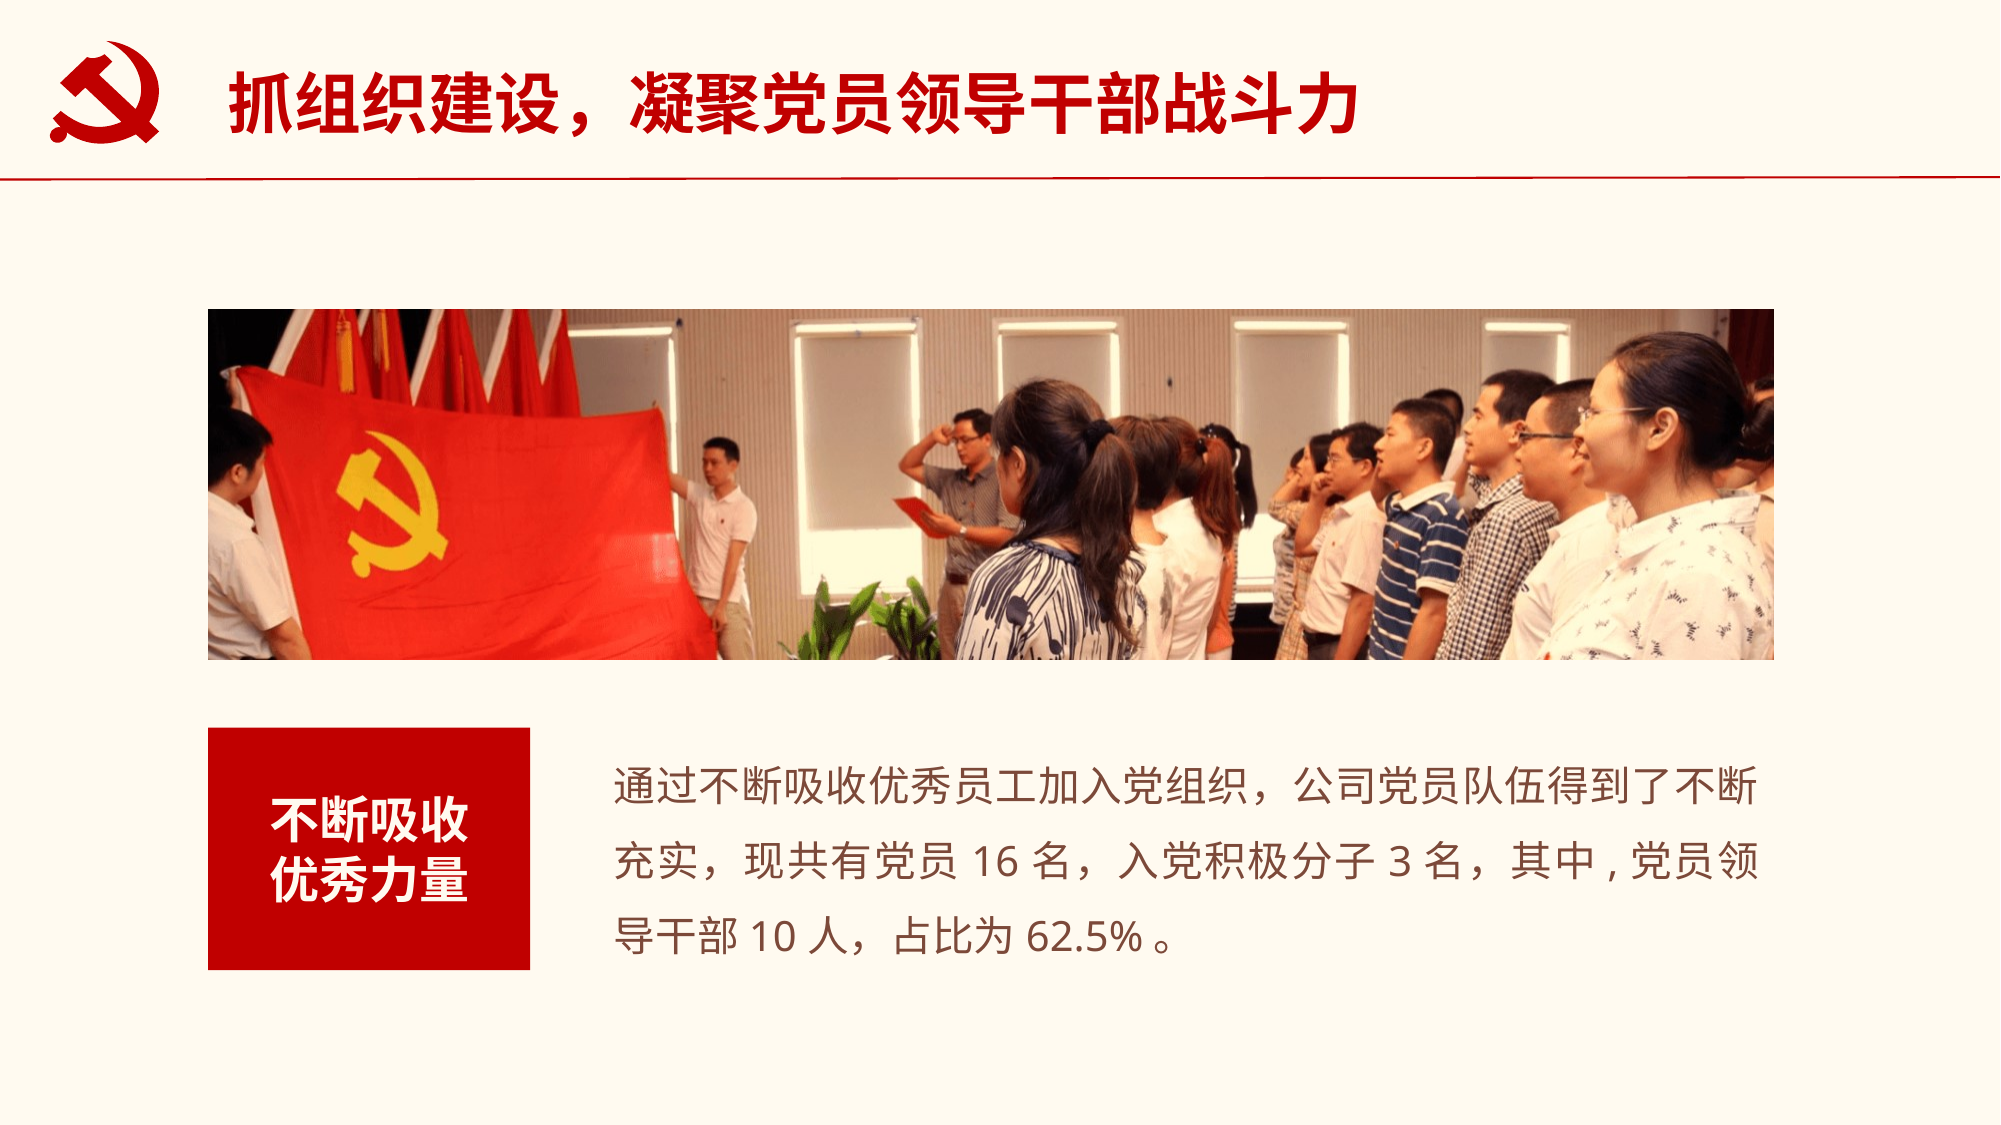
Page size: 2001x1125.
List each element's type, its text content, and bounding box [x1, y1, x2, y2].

text_box 抓组织建设，凝聚党员领导干部战斗力 [213, 54, 1378, 149]
text_box 通过不断吸收优秀员工加入党组织，公司党员队伍得到了不断充实，现共有党员16名，入党积极分子3名，其中,党员领导干部10人，占比为62.5%。 [599, 727, 1774, 968]
text_box 不断吸收 优秀力量 [207, 727, 531, 971]
picture [208, 309, 1774, 660]
